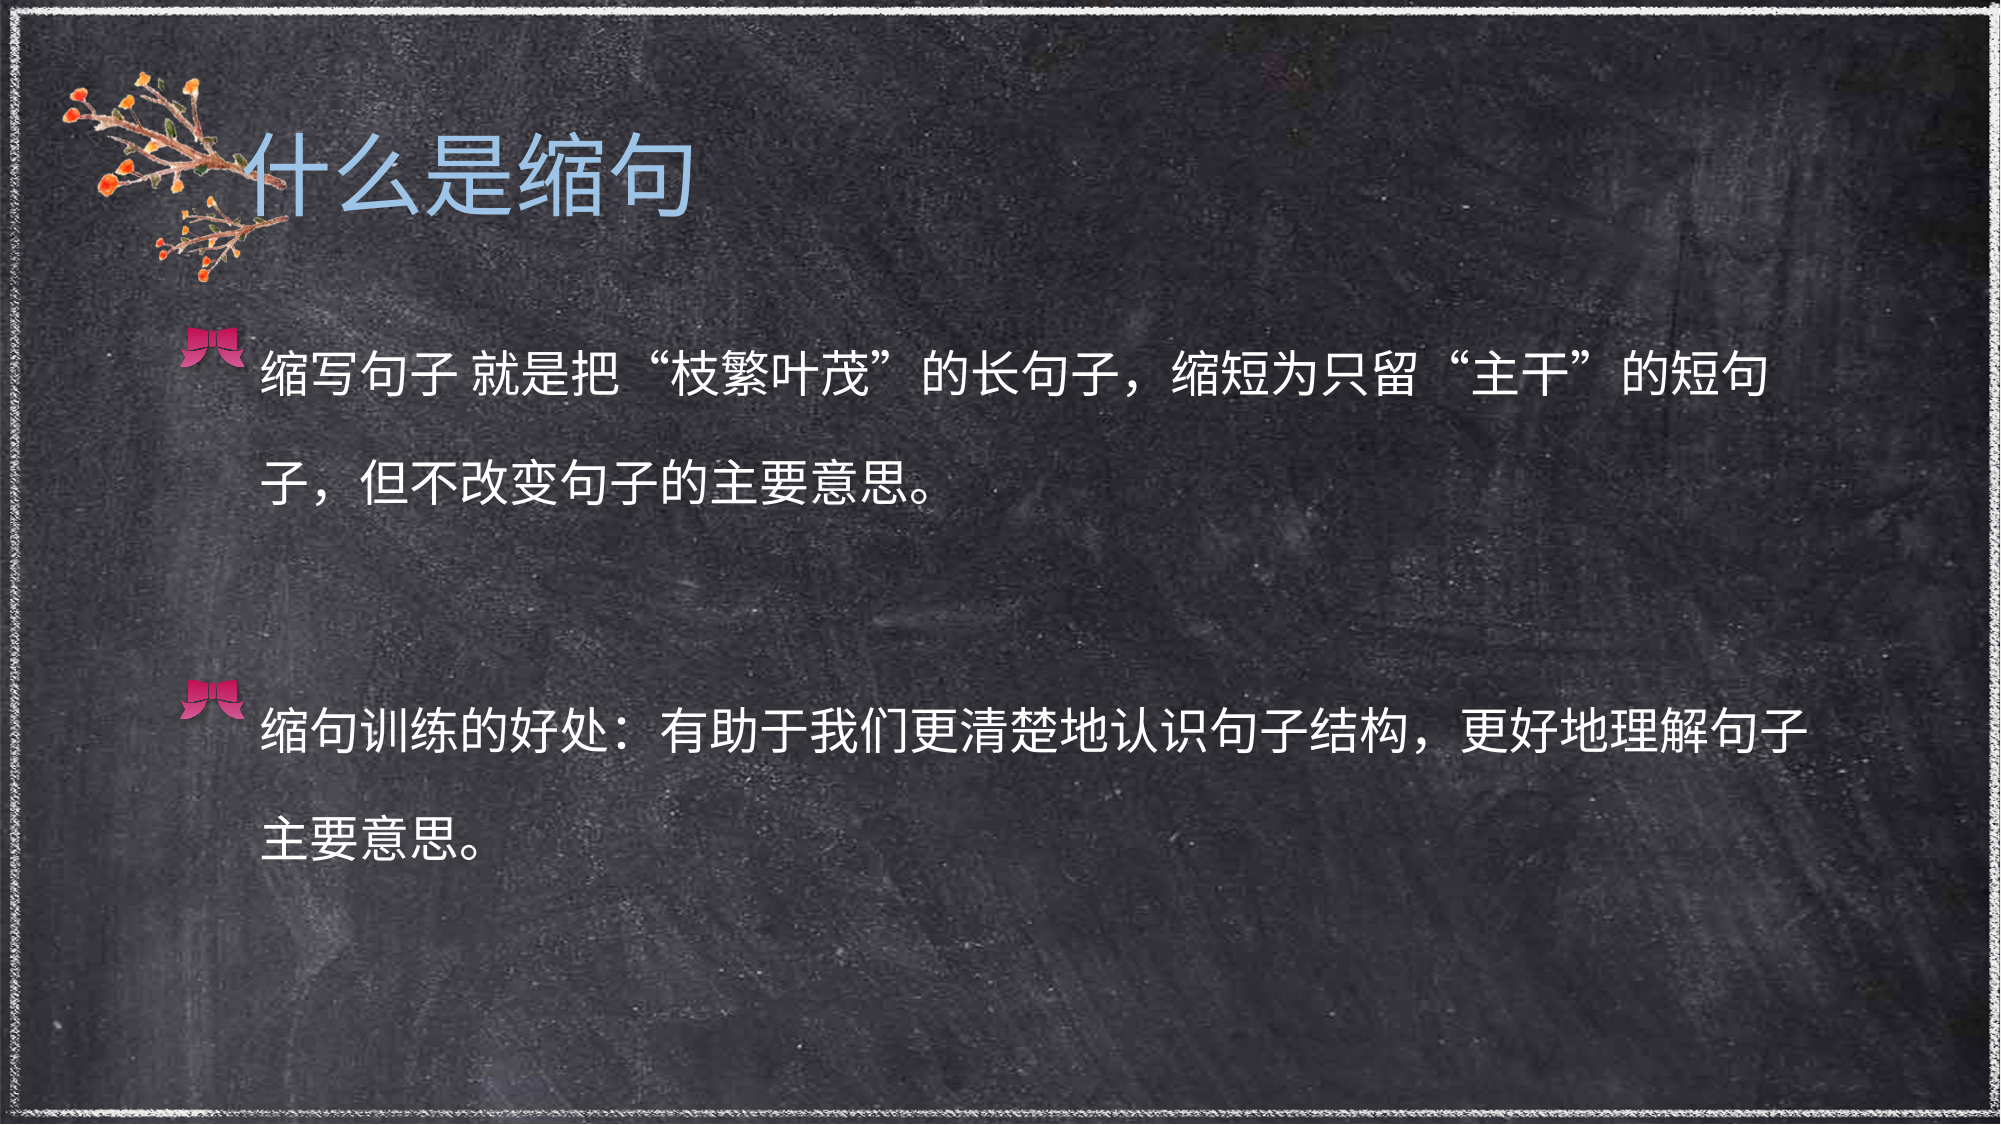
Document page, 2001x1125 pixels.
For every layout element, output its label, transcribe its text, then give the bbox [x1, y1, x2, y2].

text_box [70, 65, 284, 296]
picture [0, 0, 2001, 1125]
text_box 缩句训练的好处：有助于我们更清楚地认识句子结构，更好地理解句子主要意思。 [244, 643, 1832, 875]
text_box [217, 327, 245, 368]
text_box 什么是缩句 [284, 110, 728, 236]
text_box [209, 682, 216, 699]
text_box [218, 700, 245, 720]
text_box [217, 679, 237, 702]
text_box [209, 330, 216, 347]
text_box [180, 327, 208, 368]
text_box 缩写句子 就是把“枝繁叶茂”的长句子，缩短为只留“主干”的短句子，但不改变句子的主要意思。 [244, 287, 1832, 519]
text_box [180, 679, 208, 720]
